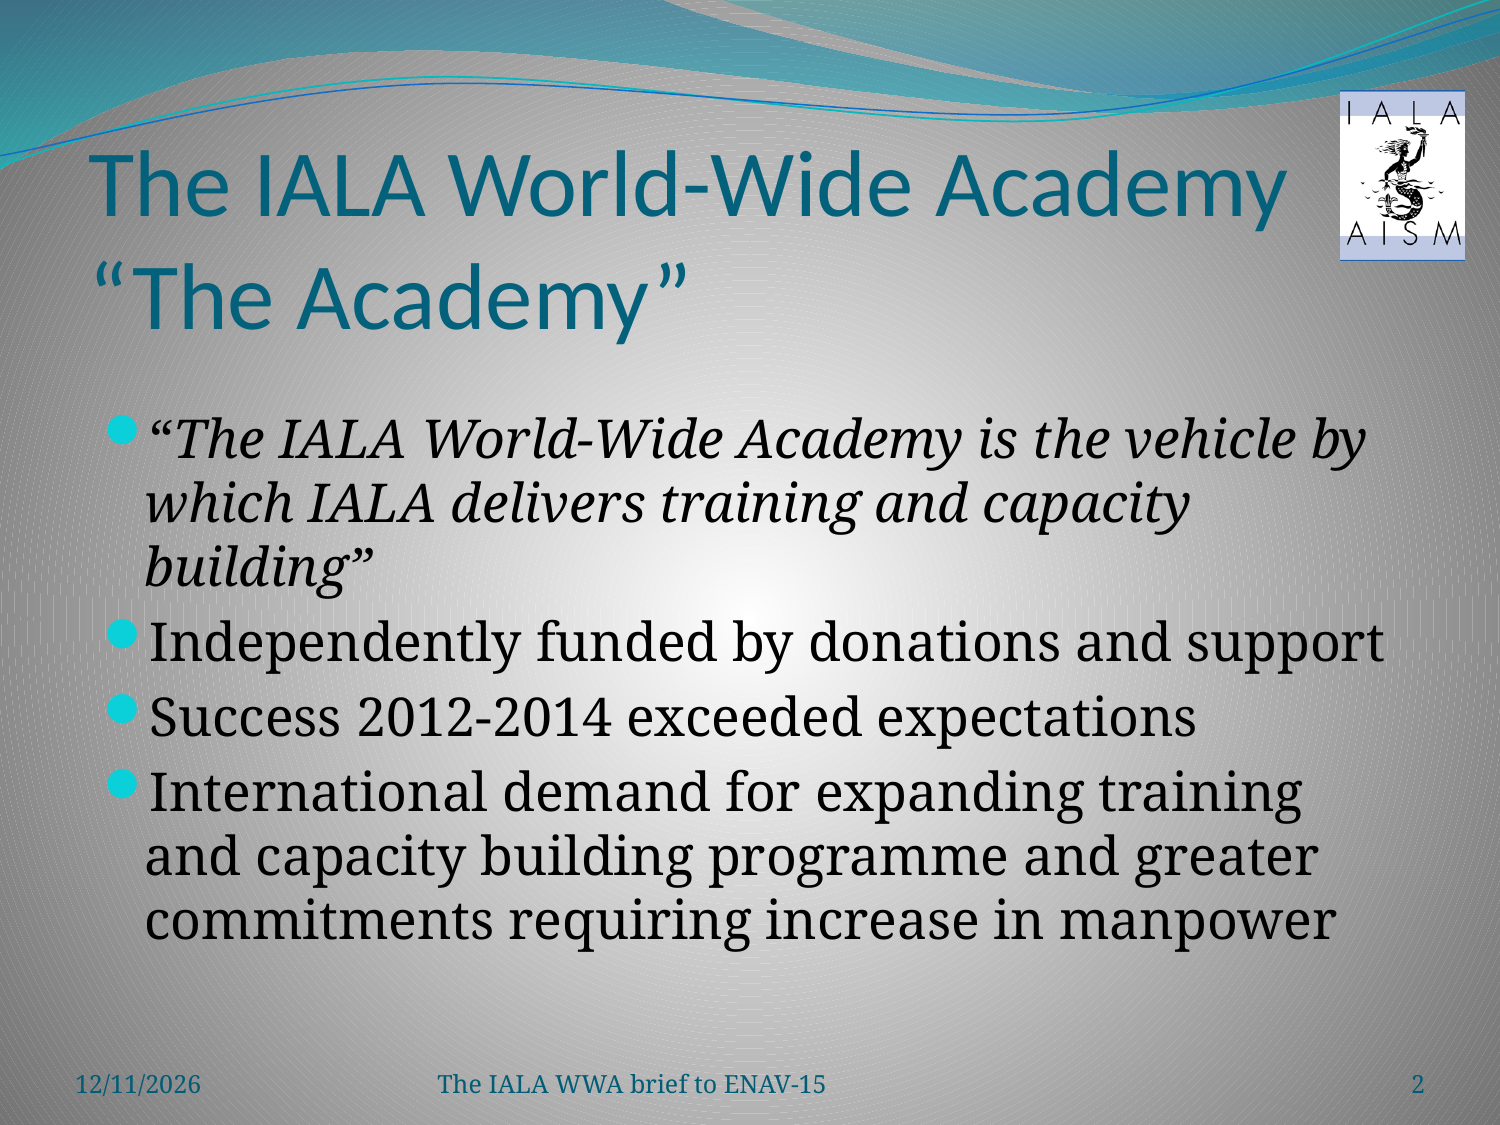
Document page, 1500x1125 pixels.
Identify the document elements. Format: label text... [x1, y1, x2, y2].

title The IALA World-Wide Academy “The Academy” [88, 113, 1408, 349]
footer The IALA WWA brief to ENAV-15 [437, 1042, 988, 1103]
picture [1340, 90, 1465, 261]
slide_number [75, 1042, 425, 1103]
slide_number 2 [1299, 1042, 1425, 1103]
list “The IALA World-Wide Academy is the vehicle by which IALA delivers training and capacity building” Independently funded by donations and support Success 2012-2014 exceeded expectations International demand for expanding training and capacity building programme and greater commitments requiring increase in manpower [88, 397, 1408, 1046]
